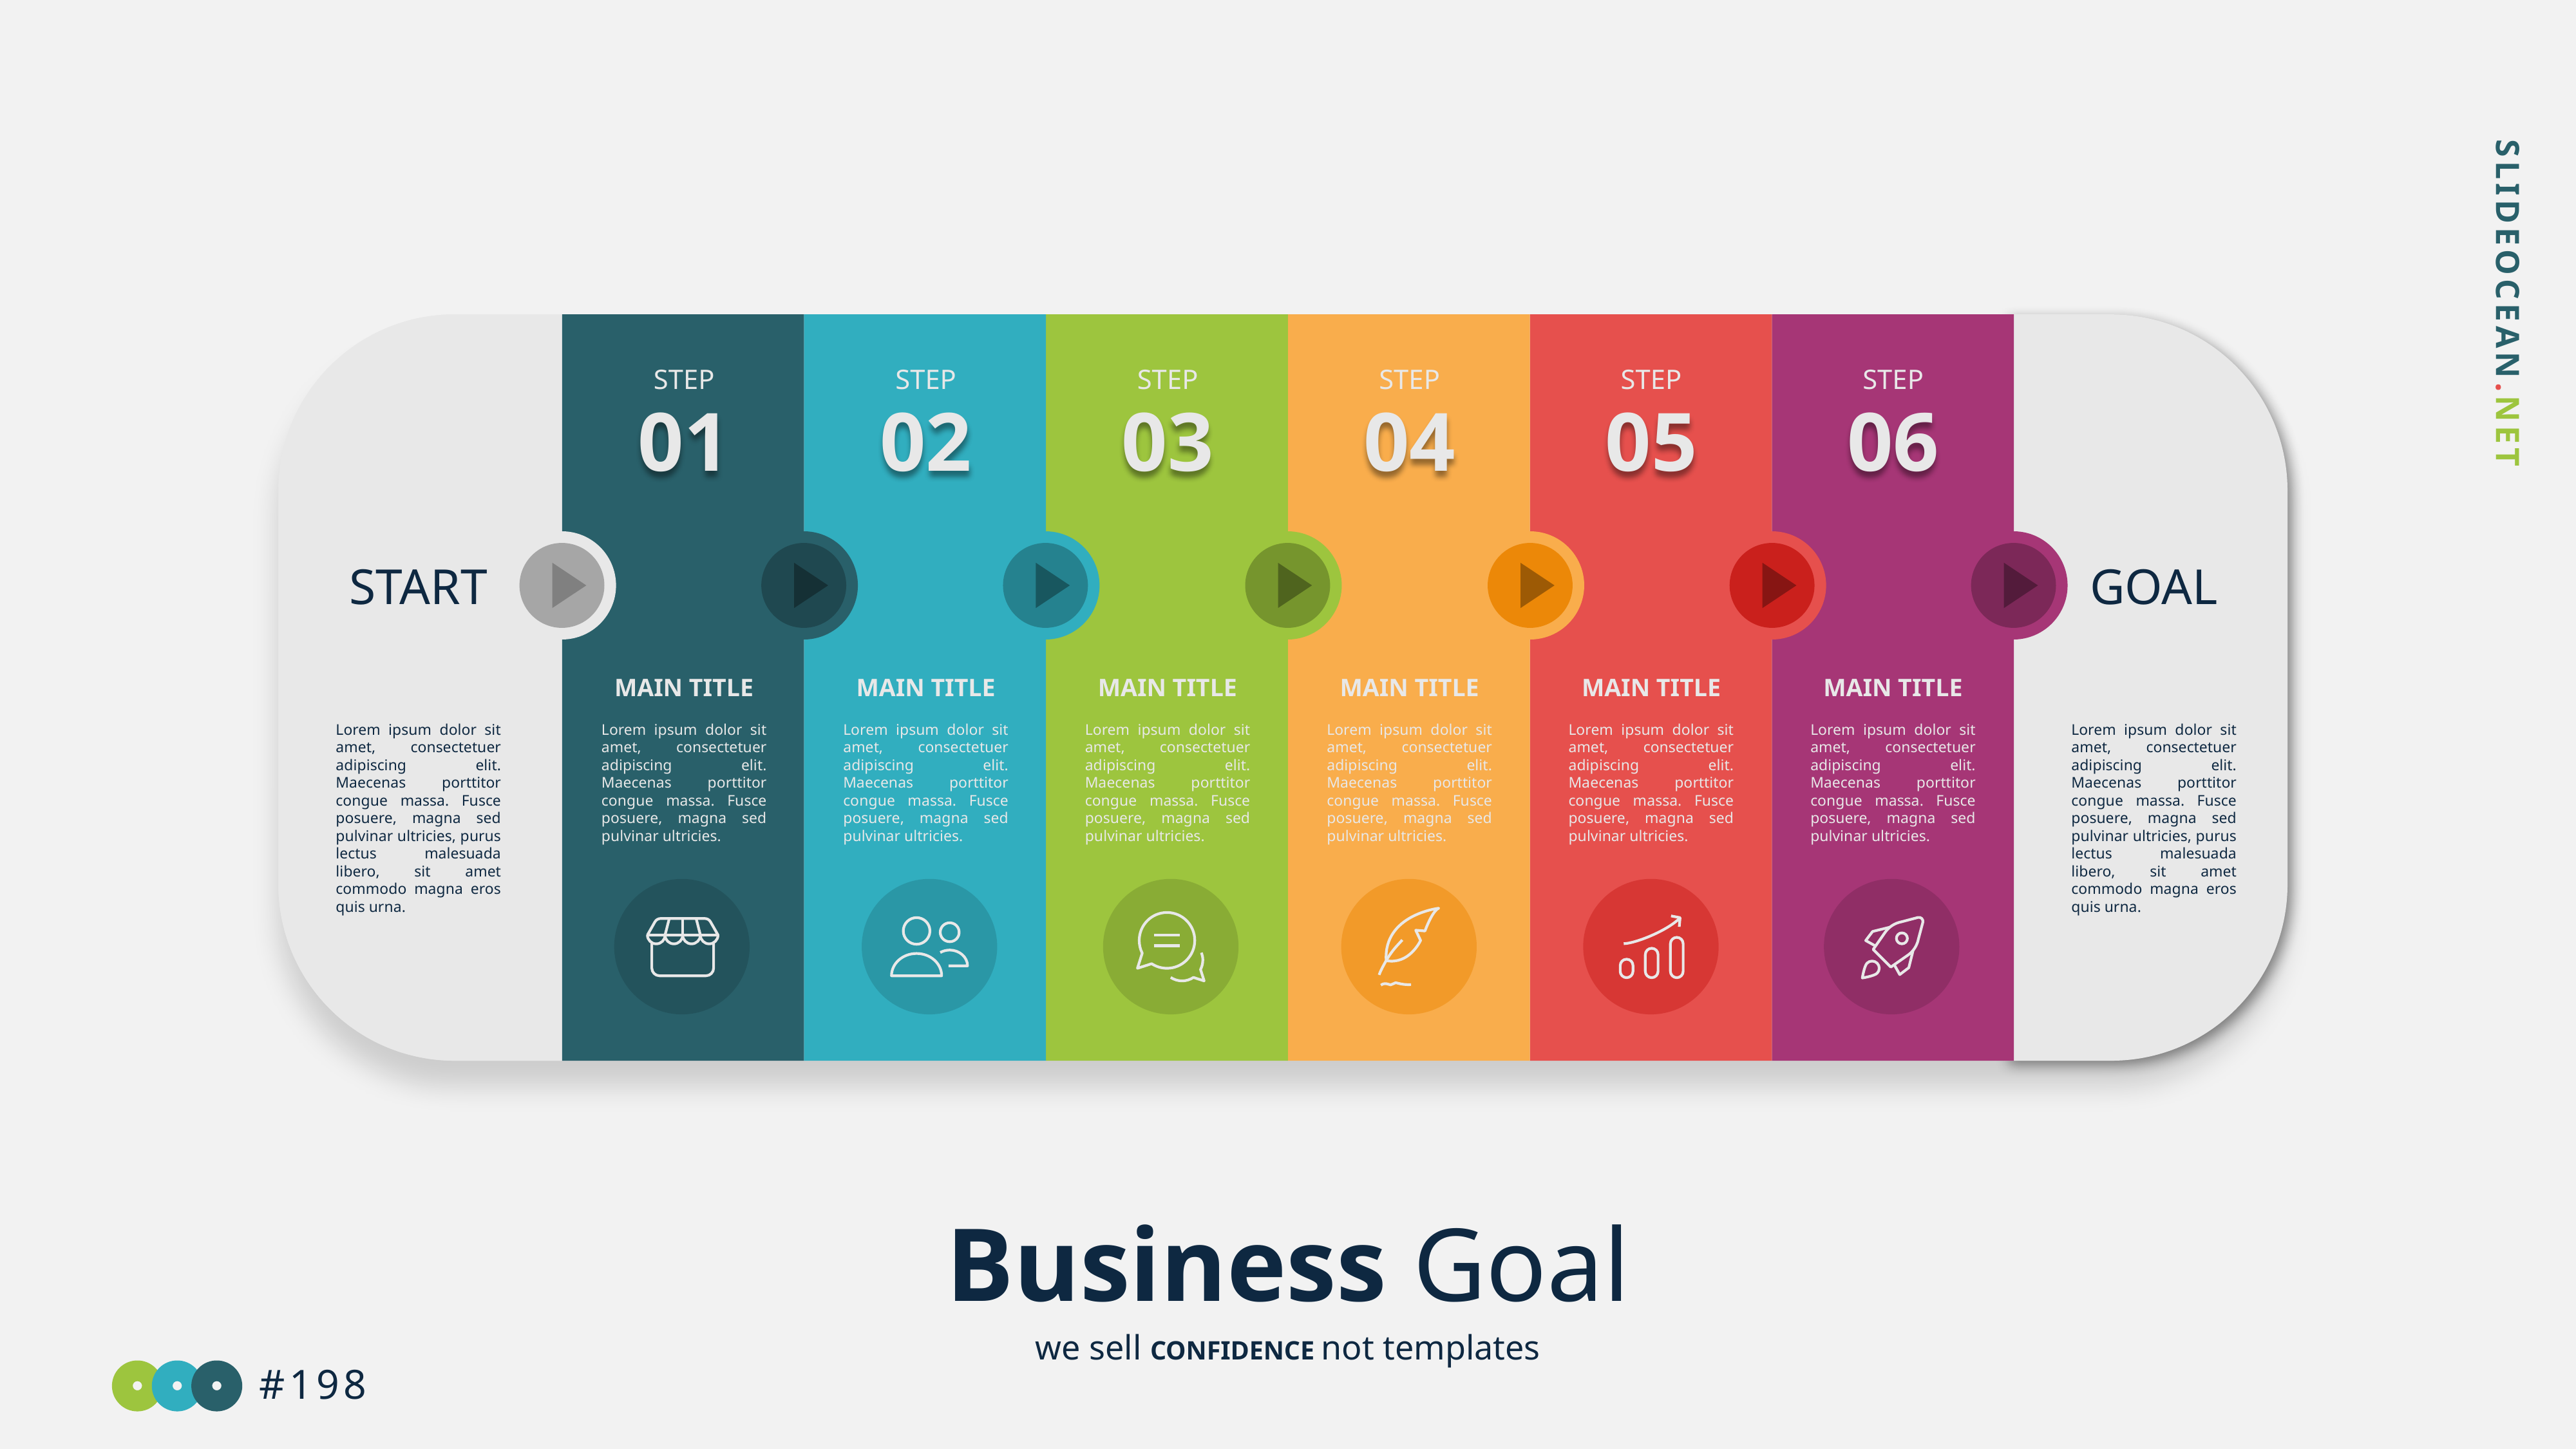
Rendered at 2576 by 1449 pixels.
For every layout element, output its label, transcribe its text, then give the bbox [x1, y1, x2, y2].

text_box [1343, 357, 1477, 493]
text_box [1101, 357, 1235, 493]
text_box we sell CONFIDENCE not templates [1026, 1327, 1550, 1371]
text_box #198 [259, 1359, 402, 1408]
text_box [2003, 313, 2289, 1062]
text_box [591, 667, 777, 833]
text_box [617, 357, 751, 493]
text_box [1584, 357, 1718, 493]
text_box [859, 357, 993, 493]
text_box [1342, 314, 1585, 1061]
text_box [278, 314, 617, 1061]
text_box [1826, 357, 1960, 493]
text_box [1075, 667, 1260, 833]
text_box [833, 667, 1019, 833]
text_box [1827, 314, 2069, 1061]
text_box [1800, 667, 1986, 833]
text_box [2061, 551, 2247, 905]
text_box Business Goal [936, 1196, 1640, 1327]
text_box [1100, 314, 1342, 1061]
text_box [1585, 314, 1827, 1061]
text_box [326, 551, 511, 905]
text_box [1558, 667, 1744, 833]
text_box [617, 314, 858, 1061]
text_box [1317, 667, 1502, 833]
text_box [858, 314, 1100, 1061]
